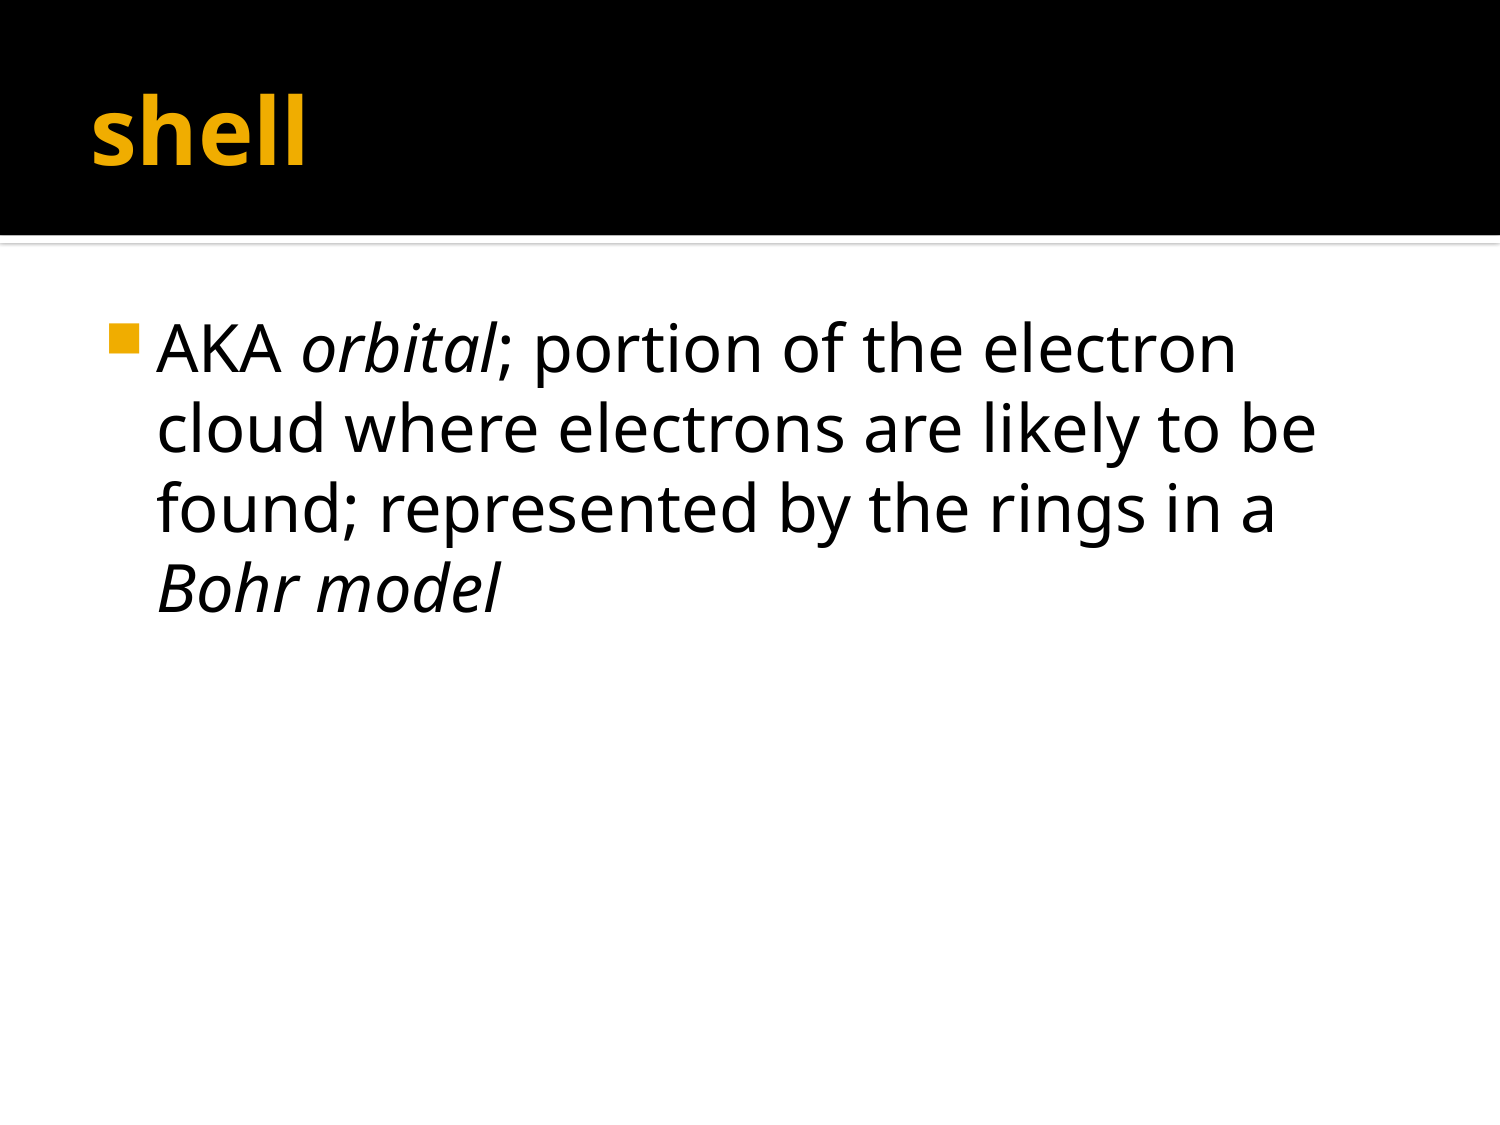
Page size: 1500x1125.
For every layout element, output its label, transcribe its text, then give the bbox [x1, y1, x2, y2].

list AKA orbital; portion of the electron cloud where electrons are likely to be found; represented by the rings in a Bohr model [75, 291, 1425, 1050]
title shell [75, 25, 1425, 231]
